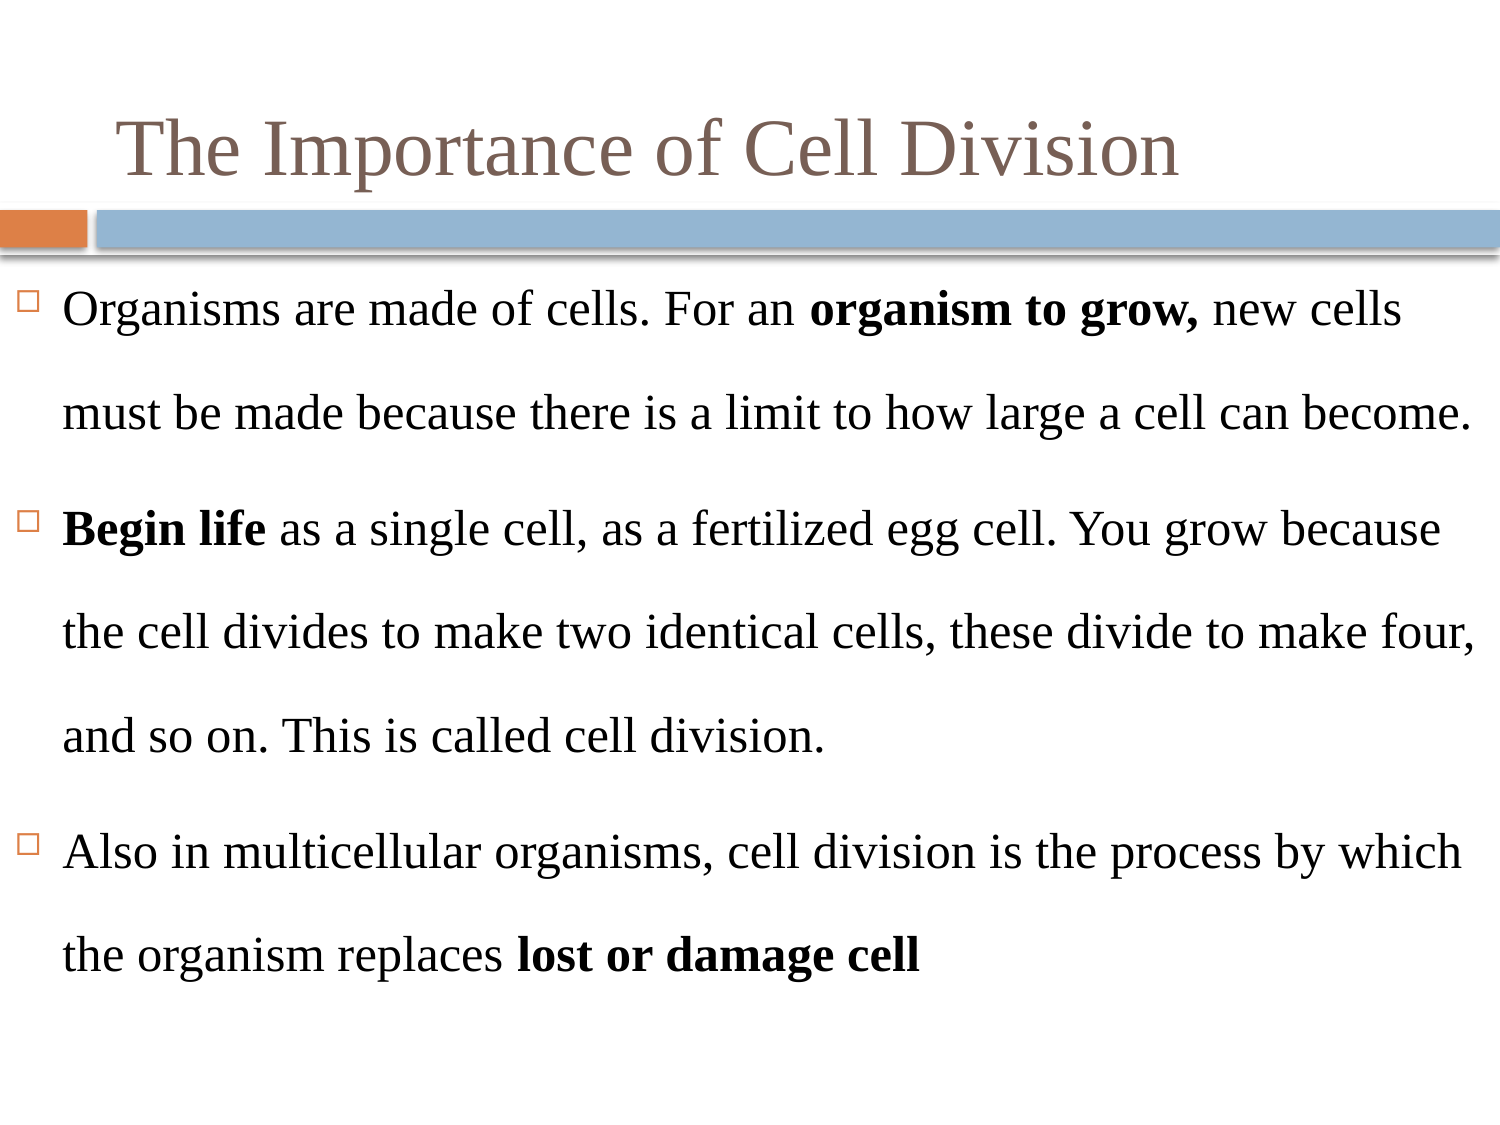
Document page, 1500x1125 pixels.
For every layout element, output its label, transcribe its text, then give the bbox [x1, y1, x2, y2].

title The Importance of Cell Division [100, 37, 1438, 200]
list Organisms are made of cells. For an organism to grow, new cells must be made because there is a limit to how large a cell can become. Begin life as a single cell, as a fertilized egg cell. You grow because the cell divides to make two identical cells, these divide to make four, and so on. This is called cell division. Also in multicellular organisms, cell division is the process by which the organism replaces lost or damage cell [0, 224, 1500, 1088]
